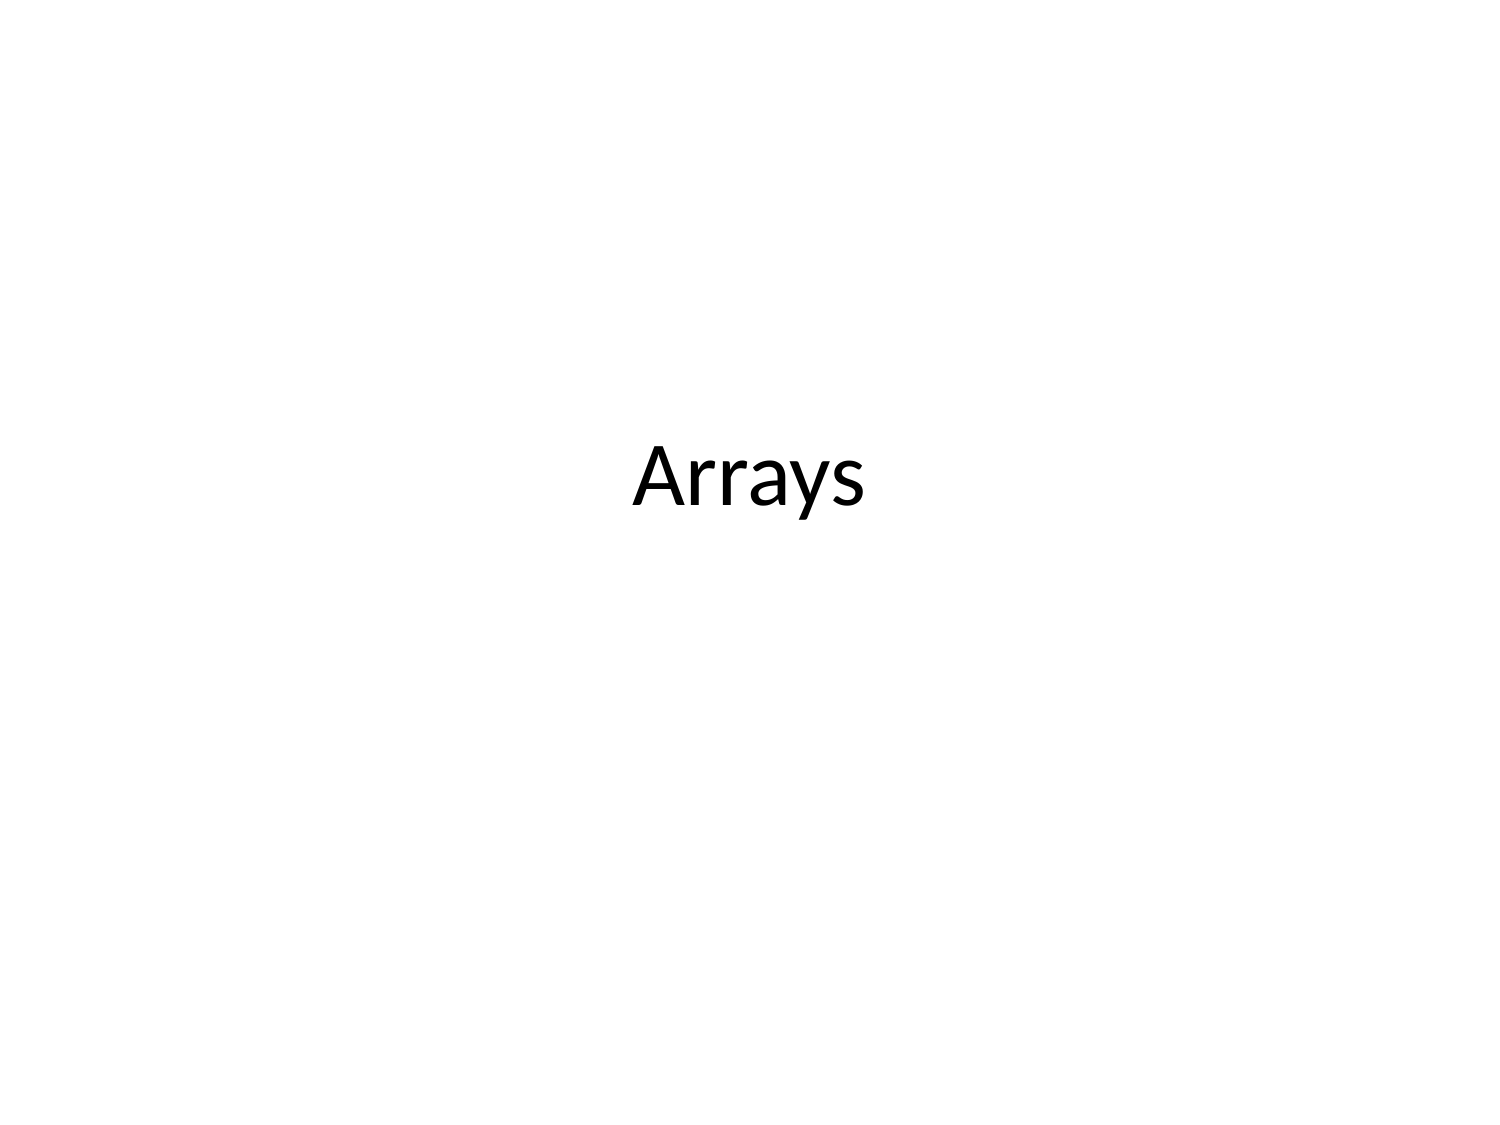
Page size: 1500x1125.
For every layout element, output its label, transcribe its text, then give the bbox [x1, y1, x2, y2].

title Arrays [112, 375, 1388, 563]
